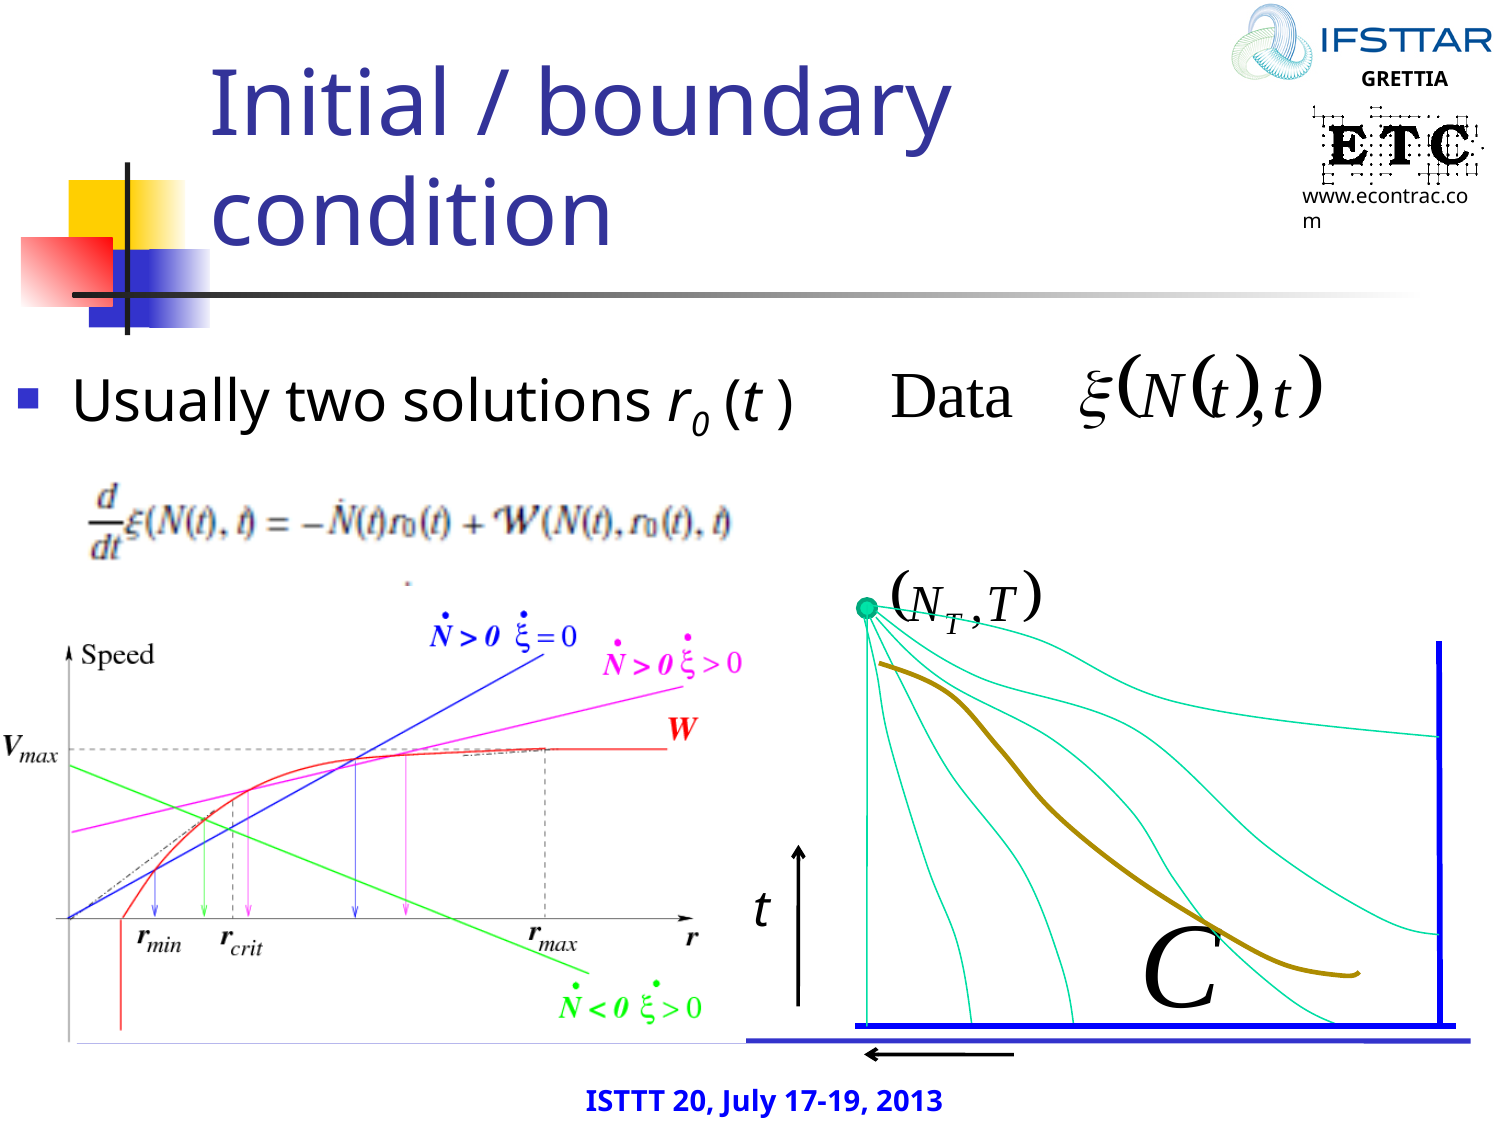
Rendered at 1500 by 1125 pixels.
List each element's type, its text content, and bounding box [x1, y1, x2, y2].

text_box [738, 568, 1456, 1055]
footer ISTTT 20, July 17-19, 2013 [64, 1049, 1465, 1125]
picture [1409, 74, 1417, 82]
title Initial / boundary condition [194, 30, 1306, 272]
picture [0, 607, 738, 1044]
picture [1312, 105, 1484, 185]
list Usually two solutions r0 (t ) [0, 355, 844, 481]
picture [1230, 2, 1494, 82]
picture [58, 468, 781, 587]
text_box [880, 351, 1325, 446]
